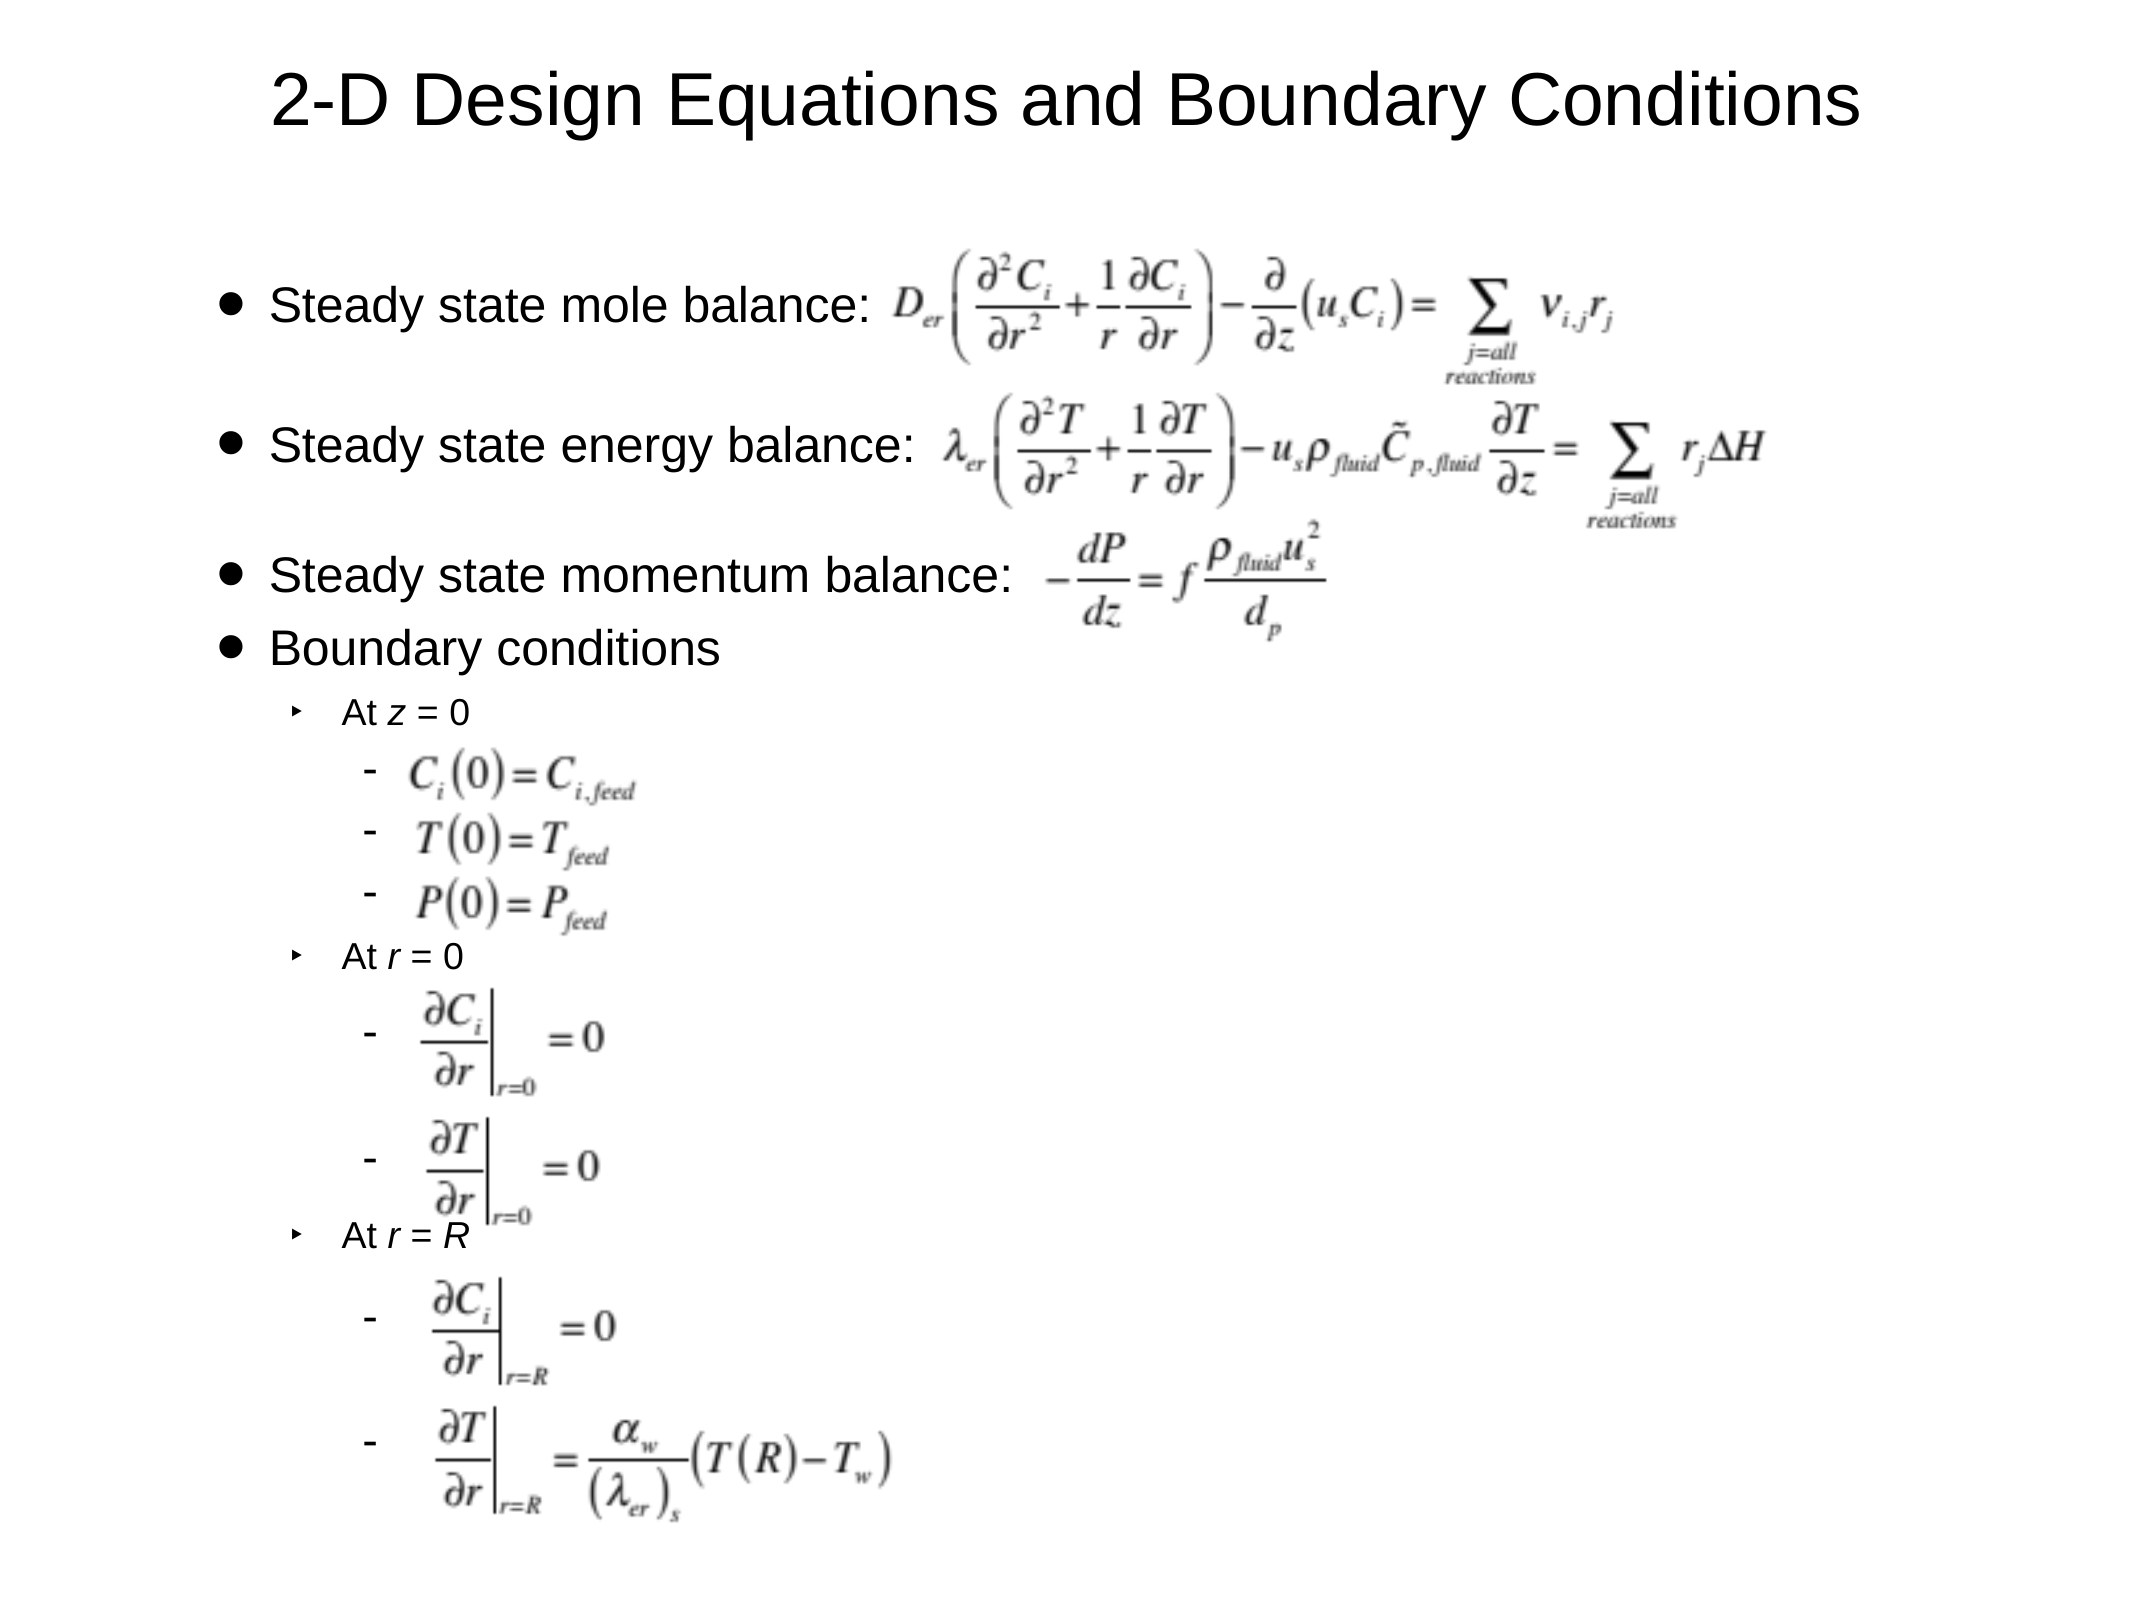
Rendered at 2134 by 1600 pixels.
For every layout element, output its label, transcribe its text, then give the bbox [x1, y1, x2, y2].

picture [430, 1399, 894, 1526]
list Steady state mole balance: Steady state energy balance: Steady state momentum balance: Boundary conditions At z = 0 At r = 0 At r = R [208, 264, 1925, 1505]
picture [424, 1270, 620, 1389]
picture [887, 239, 1772, 645]
picture [422, 1110, 604, 1229]
picture [416, 980, 608, 1100]
picture [403, 743, 641, 939]
title 2-D Design Equations and Boundary Conditions [208, 41, 1925, 250]
